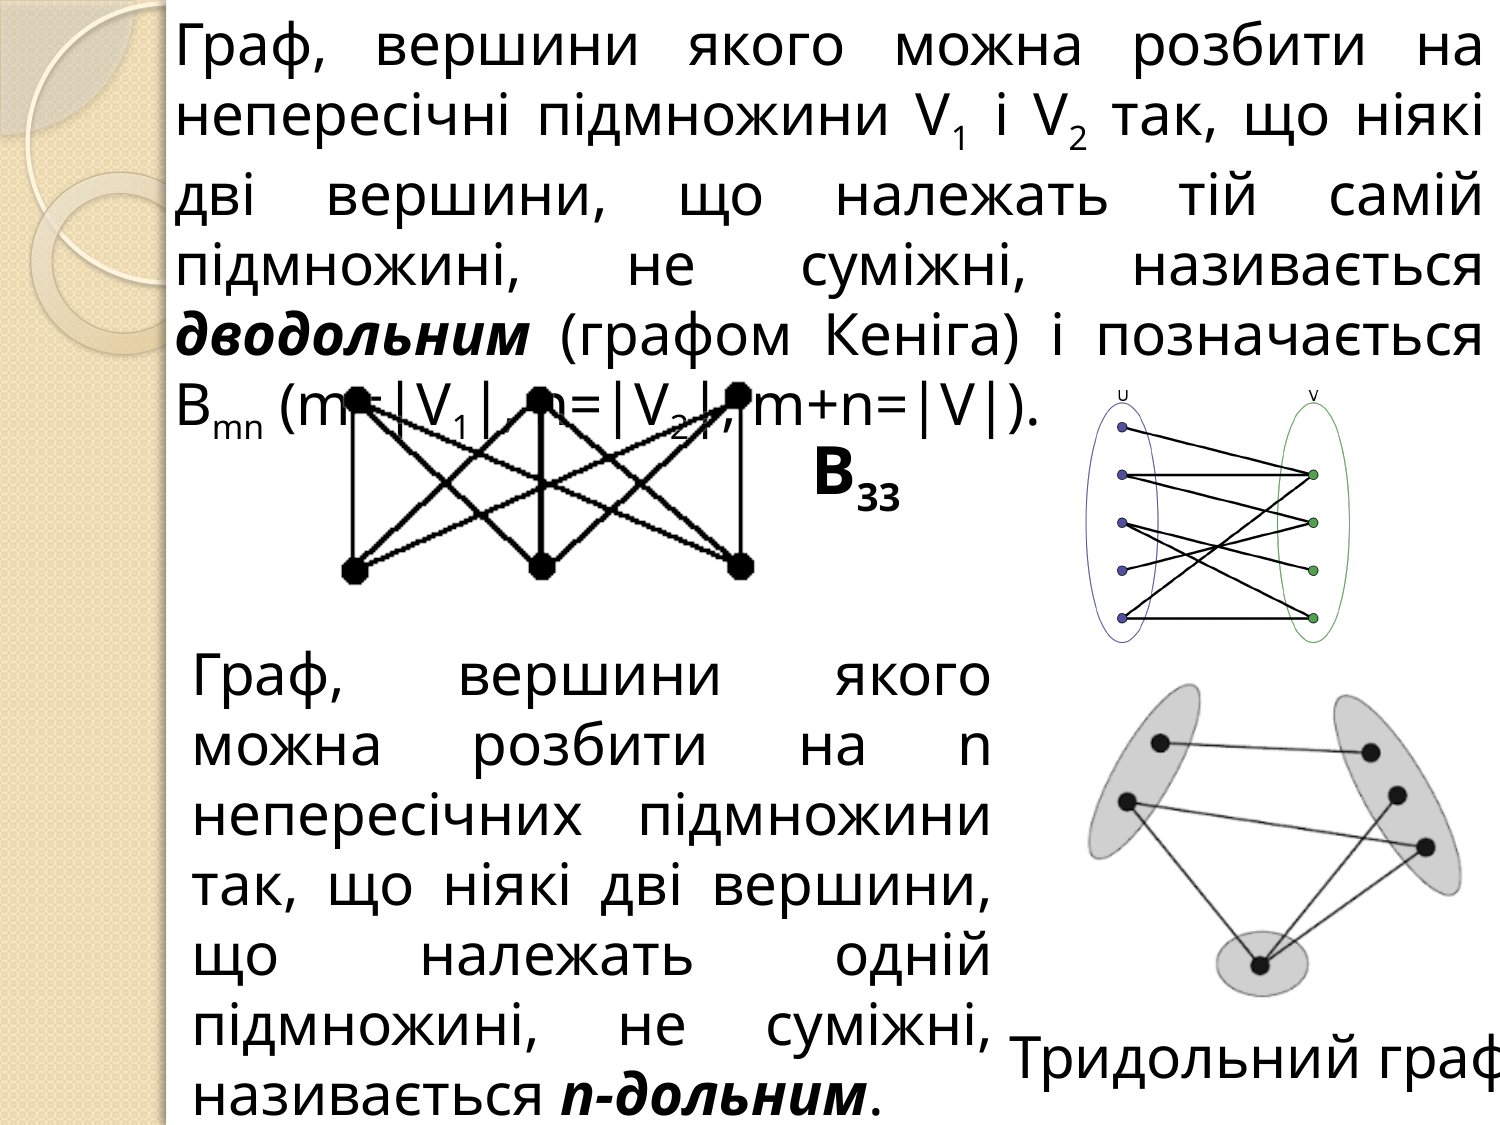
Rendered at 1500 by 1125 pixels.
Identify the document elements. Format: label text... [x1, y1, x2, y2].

text_box Граф, вершини якого можна розбити на n непересічних підмножини так, що ніякі дві вершини, що належать одній підмножині, не суміжні, називається n-дольним. [176, 629, 1008, 1125]
picture [328, 373, 776, 596]
picture [1074, 379, 1467, 1013]
text_box Граф, вершини якого можна розбити на непересічні підмножини V1 і V2 так, що ніякі дві вершини, що належать тій самій підмножині, не суміжні, називається дводольним (графом Кеніга) і позначається Bmn (m=|V1|, n=|V2|, m+n=|V|). [159, 0, 1500, 454]
text_box Тридольний граф [994, 1012, 1500, 1098]
text_box B33 [797, 420, 946, 527]
